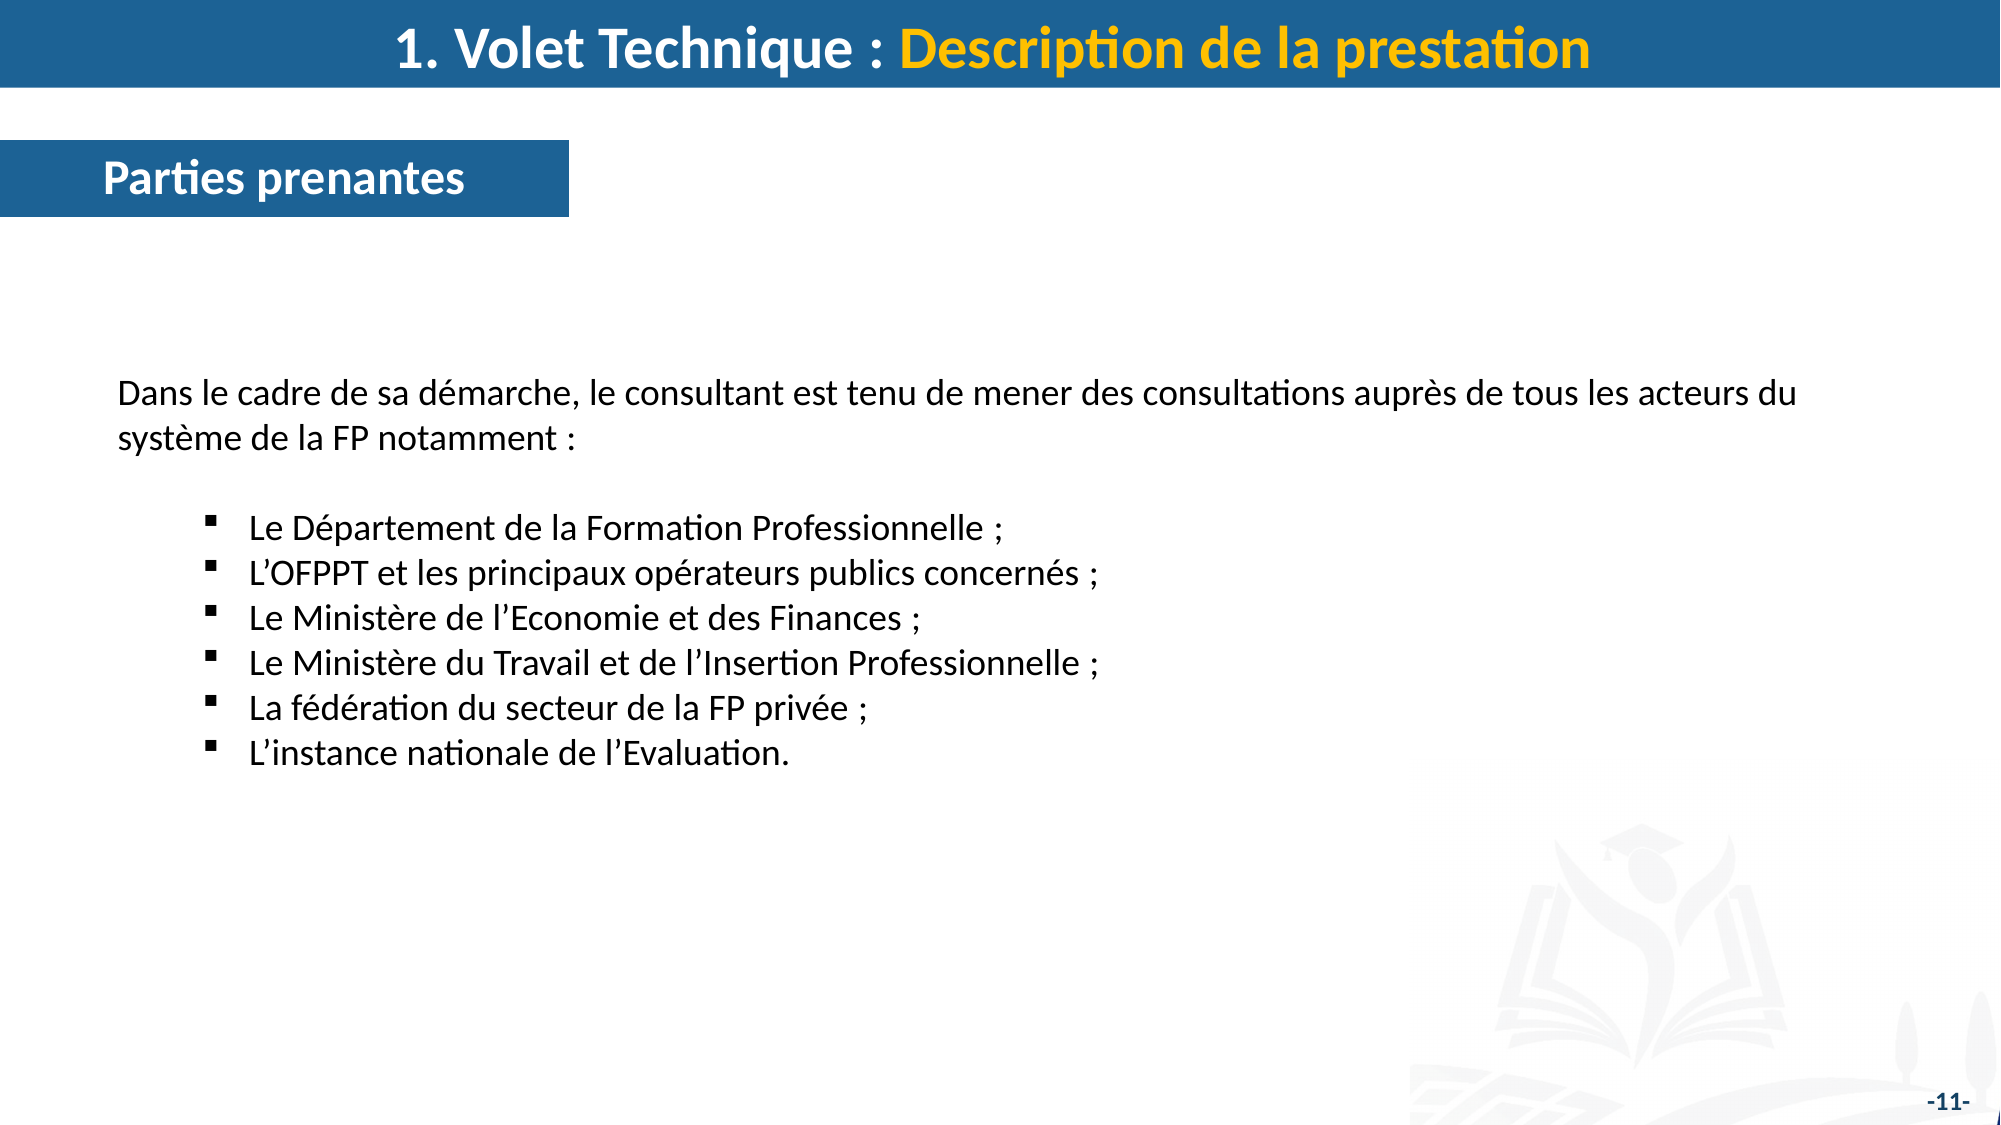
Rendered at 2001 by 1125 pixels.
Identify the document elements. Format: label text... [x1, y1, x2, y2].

text_box Dans le cadre de sa démarche, le consultant est tenu de mener des consultations auprès de tous les acteurs du système de la FP notamment : Le Département de la Formation Professionnelle ; L’OFPPT et les principaux opérateurs publics concernés ; Le Ministère de l’Economie et des Finances ; Le Ministère du Travail et de l’Insertion Professionnelle ; La fédération du secteur de la FP privée ; L’instance nationale de l’Evaluation. [102, 361, 1898, 821]
picture [1409, 759, 2000, 1125]
text_box 1. Volet Technique : Description de la prestation [0, 0, 2000, 90]
text_box Parties prenantes [0, 140, 570, 217]
